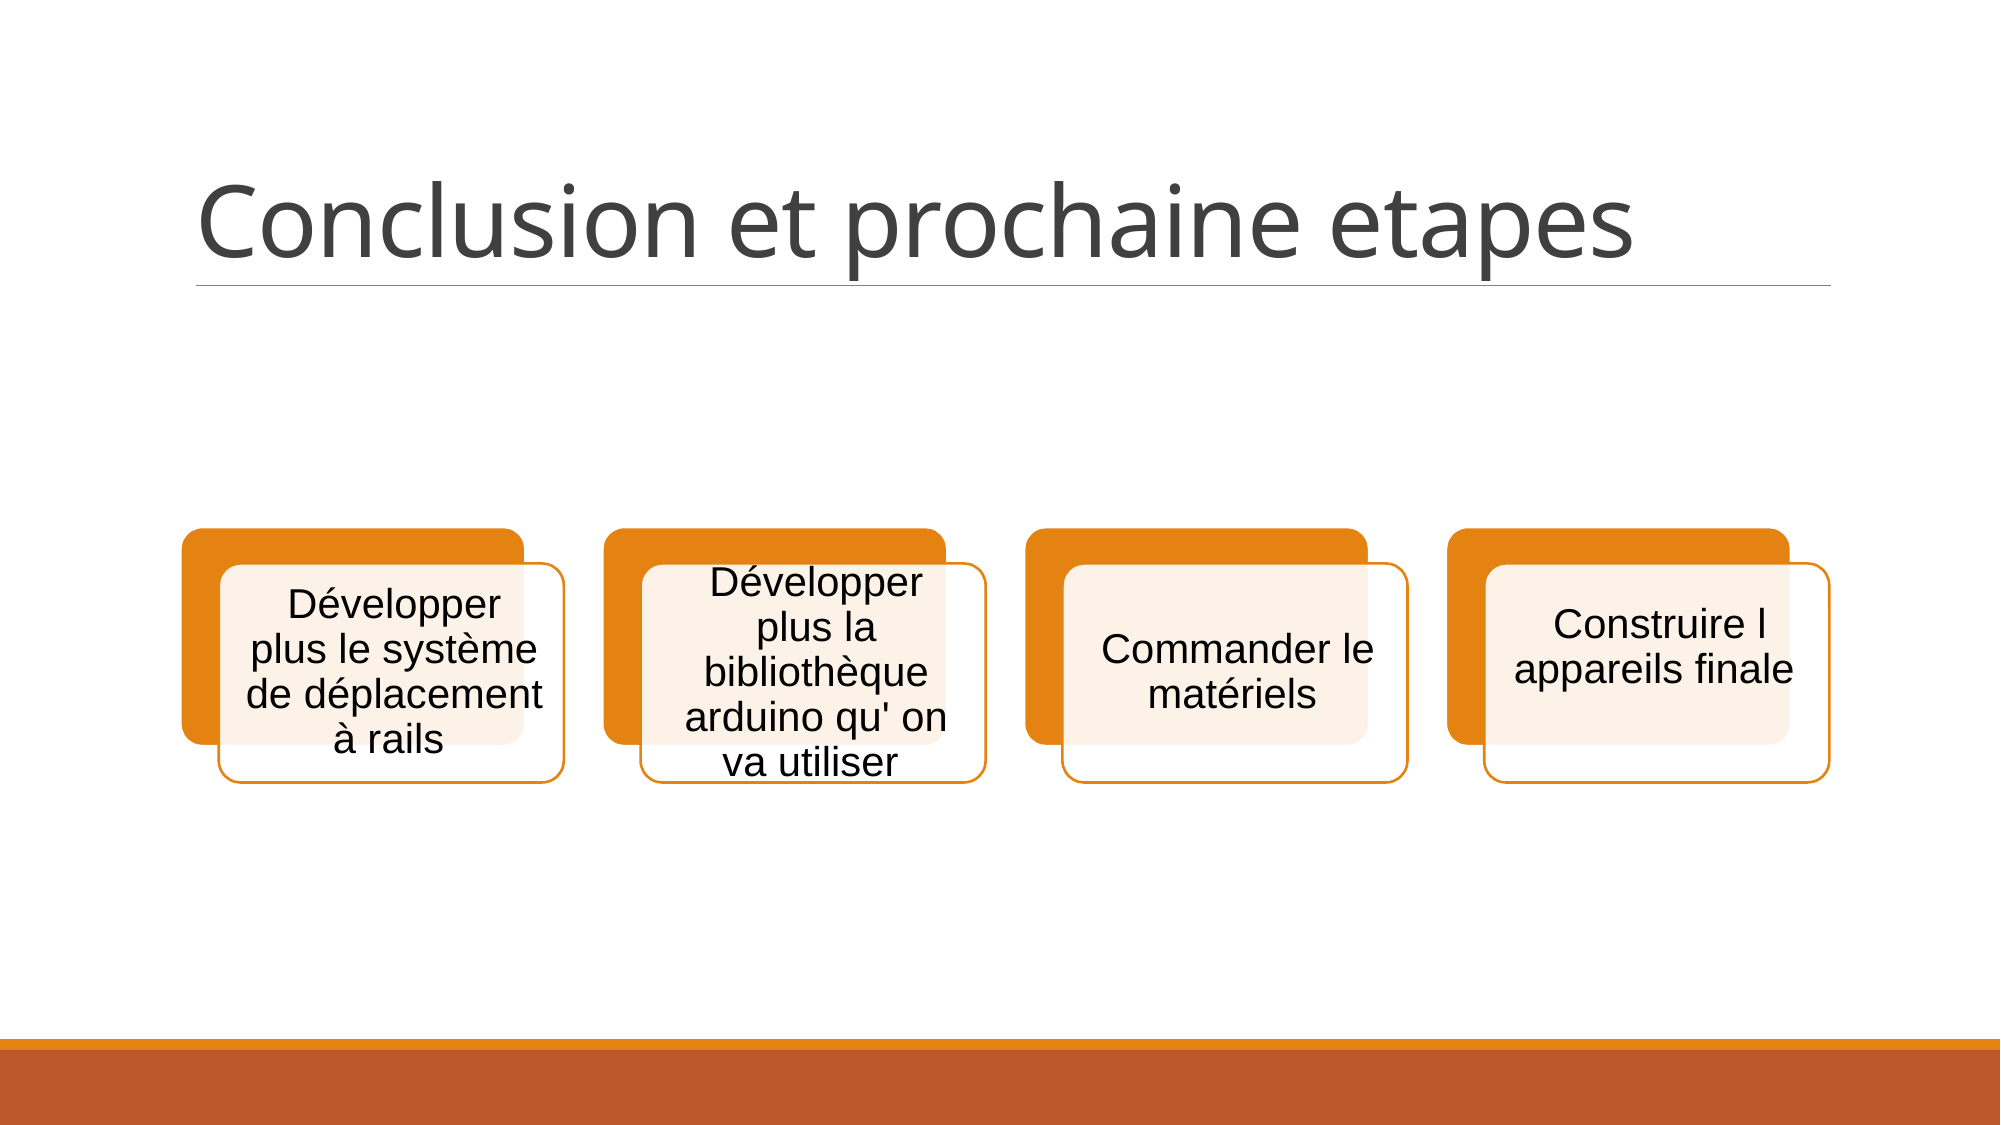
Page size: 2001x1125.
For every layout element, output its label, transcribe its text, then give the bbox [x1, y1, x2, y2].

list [179, 343, 1831, 966]
title Conclusion et prochaine etapes [180, 47, 1830, 285]
